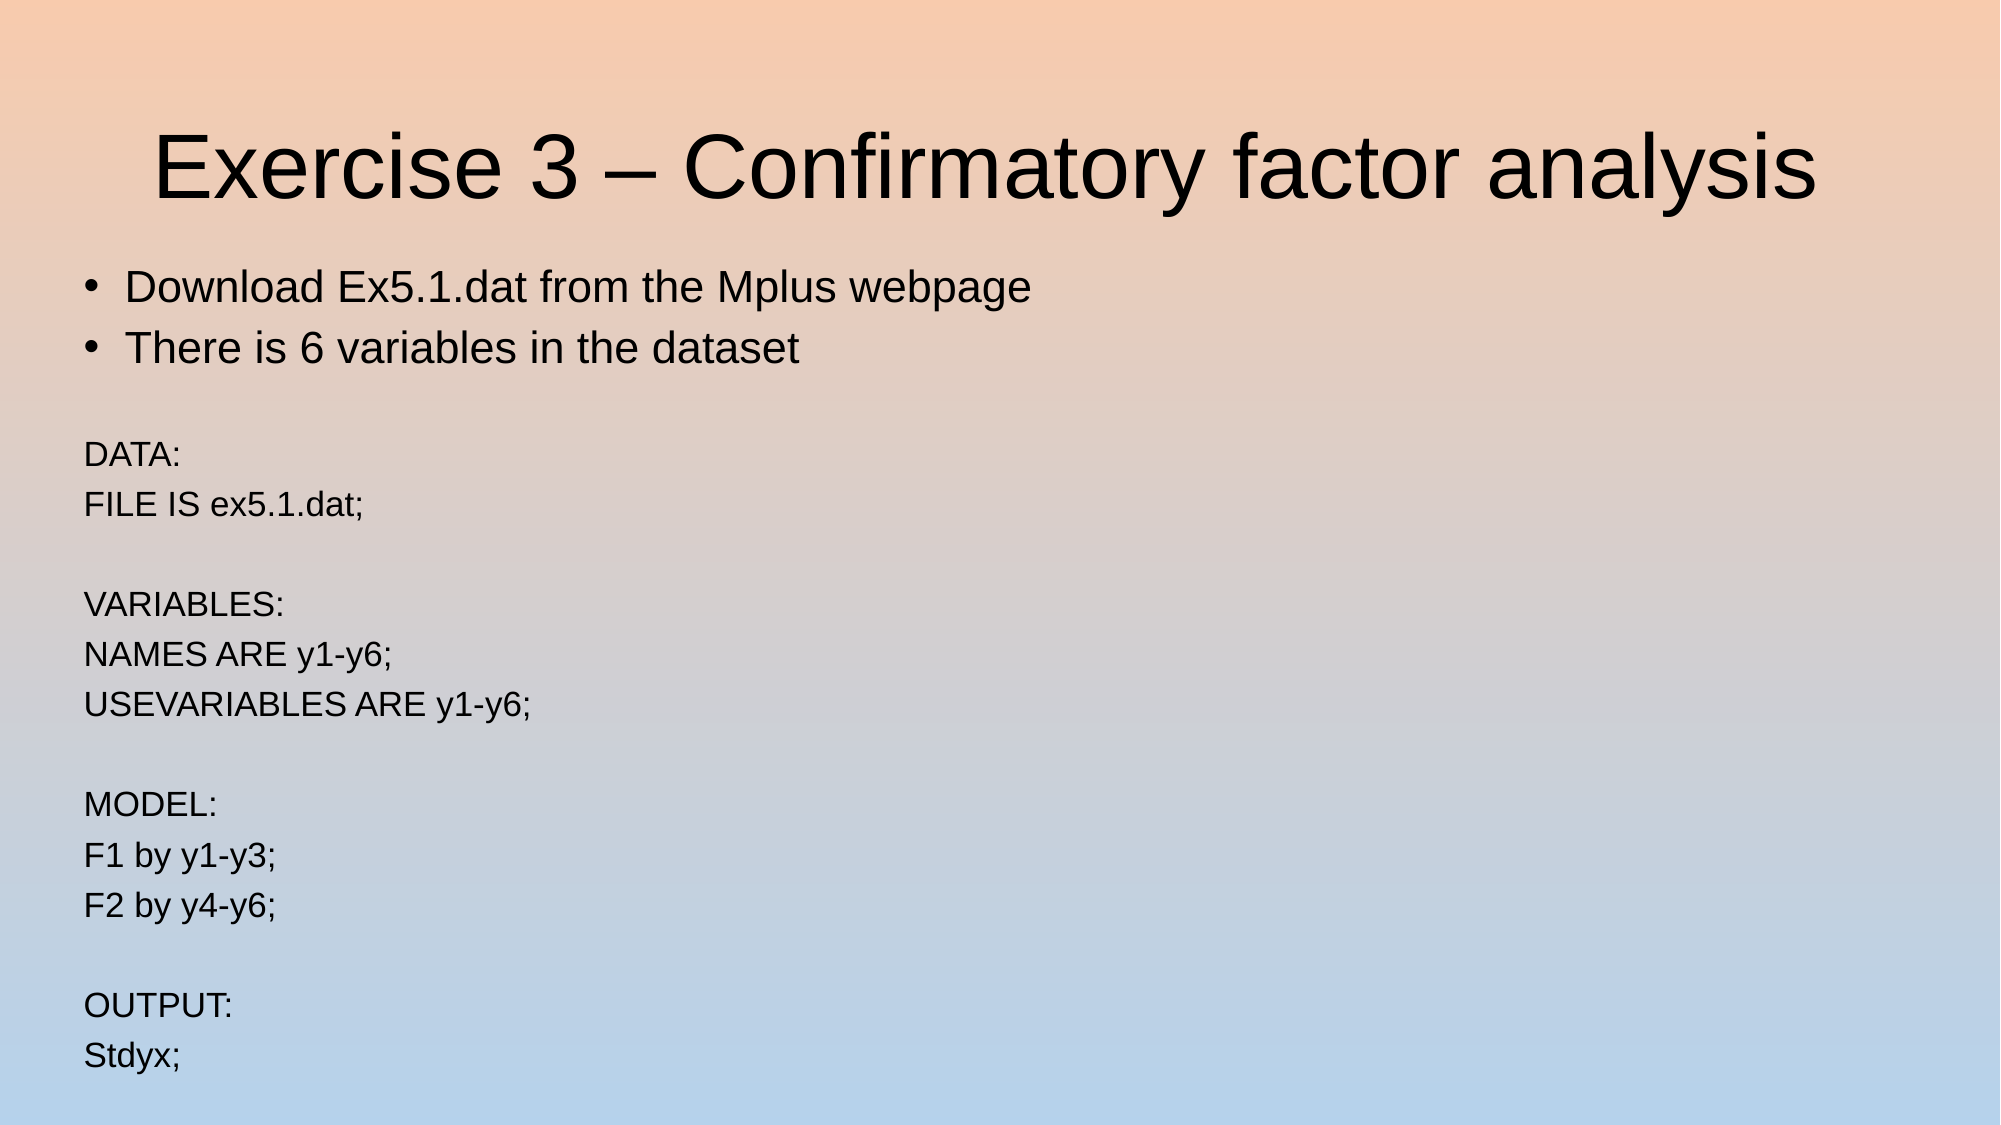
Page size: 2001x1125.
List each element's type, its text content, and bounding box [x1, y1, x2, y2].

title Exercise 3 – Confirmatory factor analysis [137, 59, 1863, 256]
list Download Ex5.1.dat from the Mplus webpage There is 6 variables in the dataset DATA: FILE IS ex5.1.dat; VARIABLES: NAMES ARE y1-y6; USEVARIABLES ARE y1-y6; MODEL: F1 by y1-y3; F2 by y4-y6; OUTPUT: Stdyx; [68, 256, 1863, 1086]
